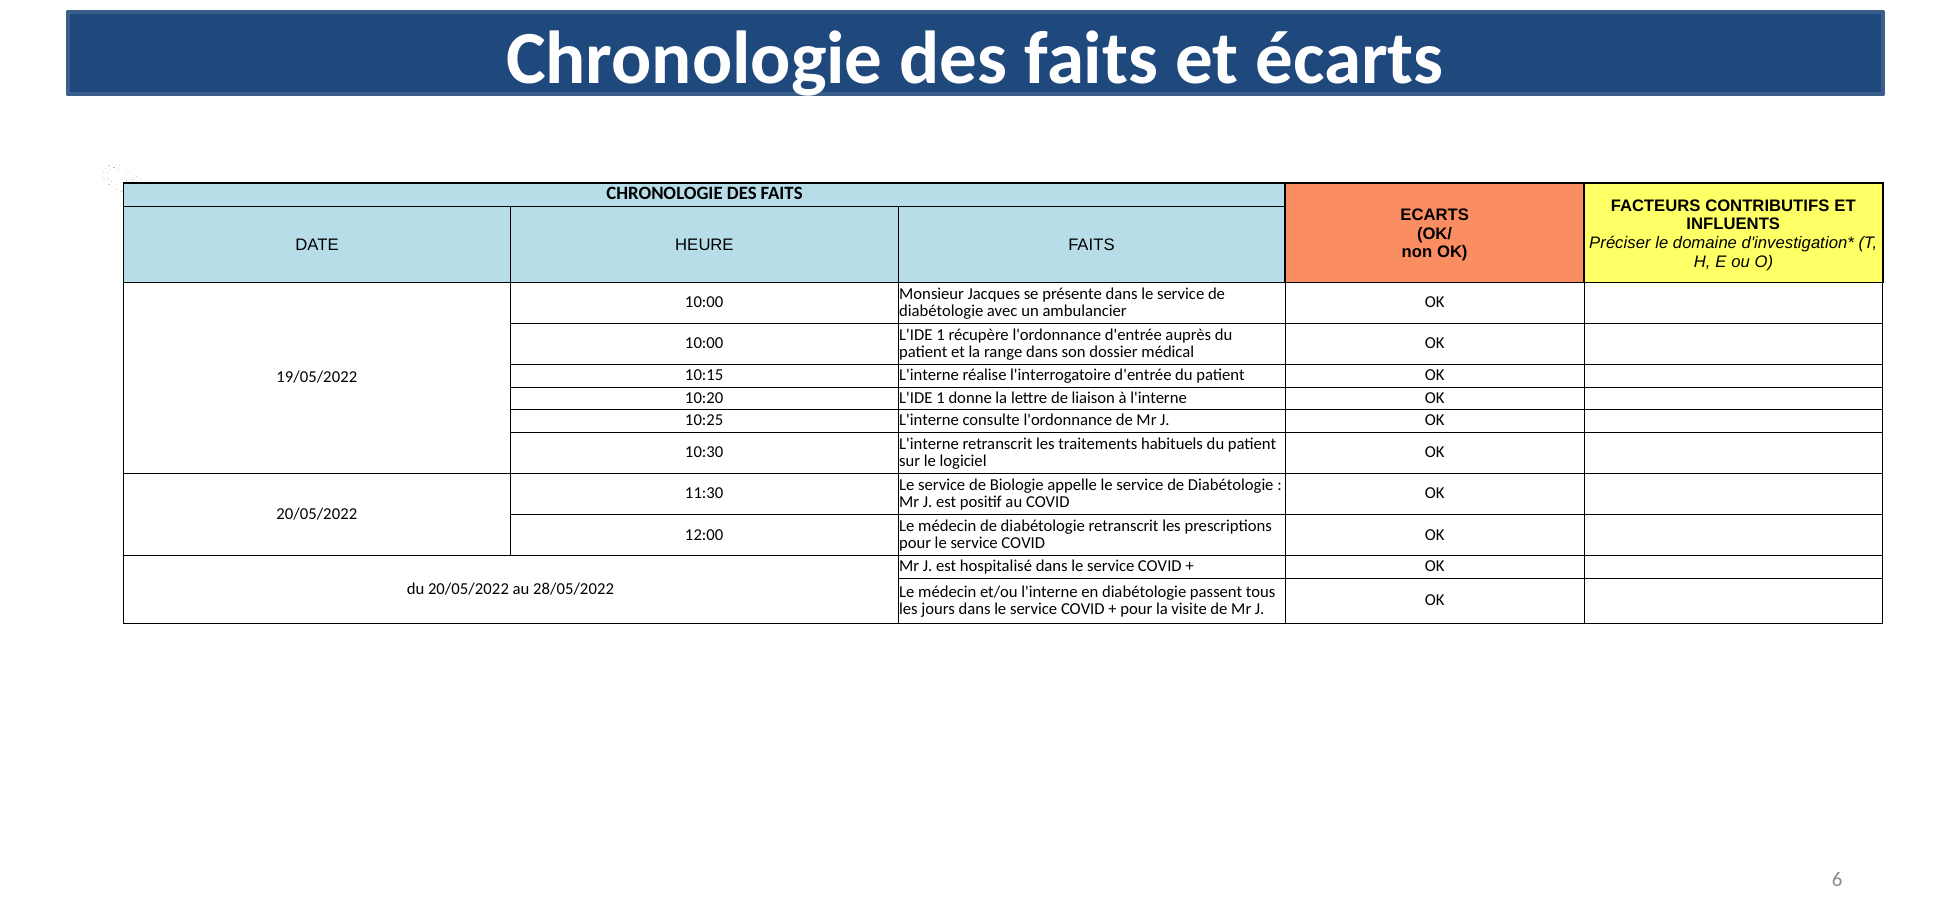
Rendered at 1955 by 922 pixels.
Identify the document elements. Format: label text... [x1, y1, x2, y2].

table_cell OK [1286, 556, 1584, 578]
table_cell L'interne réalise l'interrogatoire d'entrée du patient [899, 365, 1285, 387]
picture [103, 158, 153, 208]
table_cell Monsieur Jacques se présente dans le service de diabétologie avec un ambulancier [899, 283, 1285, 323]
table_cell Le médecin de diabétologie retranscrit les prescriptions pour le service COVID [899, 515, 1285, 555]
table_cell OK [1286, 579, 1584, 623]
table_cell OK [1286, 388, 1584, 409]
table_cell Mr J. est hospitalisé dans le service COVID + [899, 556, 1285, 578]
table_cell L'IDE 1 donne la lettre de liaison à l'interne [899, 388, 1285, 409]
table_cell [1585, 579, 1882, 623]
text_box Chronologie des faits et écarts [66, 10, 1885, 96]
table_cell OK [1286, 474, 1584, 514]
table_cell 20/05/2022 [124, 474, 510, 555]
table_cell OK [1286, 365, 1584, 387]
table_header CHRONOLOGIE DES FAITS [158, 184, 1284, 206]
table_cell [1585, 283, 1882, 323]
table_cell 10:30 [511, 433, 898, 473]
table_cell Le médecin et/ou l'interne en diabétologie passent tous les jours dans le service COVID + pour la visite de Mr J. [899, 579, 1285, 623]
table_cell [1585, 388, 1882, 409]
table_cell HEURE [511, 207, 898, 282]
table_cell [1585, 410, 1882, 432]
slide_number 6 [1401, 853, 1858, 904]
table_cell FAITS [899, 207, 1284, 282]
table_cell [1585, 365, 1882, 387]
table_cell DATE [124, 207, 510, 282]
table_cell OK [1286, 515, 1584, 555]
table_cell [1585, 474, 1882, 514]
table_cell 10:00 [511, 283, 898, 323]
table_cell 11:30 [511, 474, 898, 514]
table_cell 19/05/2022 [124, 283, 510, 473]
table_header FACTEURS CONTRIBUTIFS ET INFLUENTS Préciser le domaine d'investigation* (T, H, E ou O) [1585, 184, 1882, 282]
table_cell OK [1286, 324, 1584, 364]
table_cell [1585, 324, 1882, 364]
table_cell 12:00 [511, 515, 898, 555]
table_cell OK [1286, 283, 1584, 323]
table_cell L'interne retranscrit les traitements habituels du patient sur le logiciel [899, 433, 1285, 473]
table_cell 10:25 [511, 410, 898, 432]
table_cell OK [1286, 433, 1584, 473]
table_cell [1585, 433, 1882, 473]
table_cell 10:00 [511, 324, 898, 364]
table_header ECARTS (OK/ non OK) [1286, 184, 1583, 282]
table_cell 10:15 [511, 365, 898, 387]
table_cell du 20/05/2022 au 28/05/2022 [124, 556, 898, 623]
table_cell [1585, 515, 1882, 555]
table_cell Le service de Biologie appelle le service de Diabétologie : Mr J. est positif au COVID [899, 474, 1285, 514]
table_cell OK [1286, 410, 1584, 432]
table_cell [1585, 556, 1882, 578]
table_cell L'IDE 1 récupère l'ordonnance d'entrée auprès du patient et la range dans son dossier médical [899, 324, 1285, 364]
table_cell 10:20 [511, 388, 898, 409]
table_cell L'interne consulte l'ordonnance de Mr J. [899, 410, 1285, 432]
